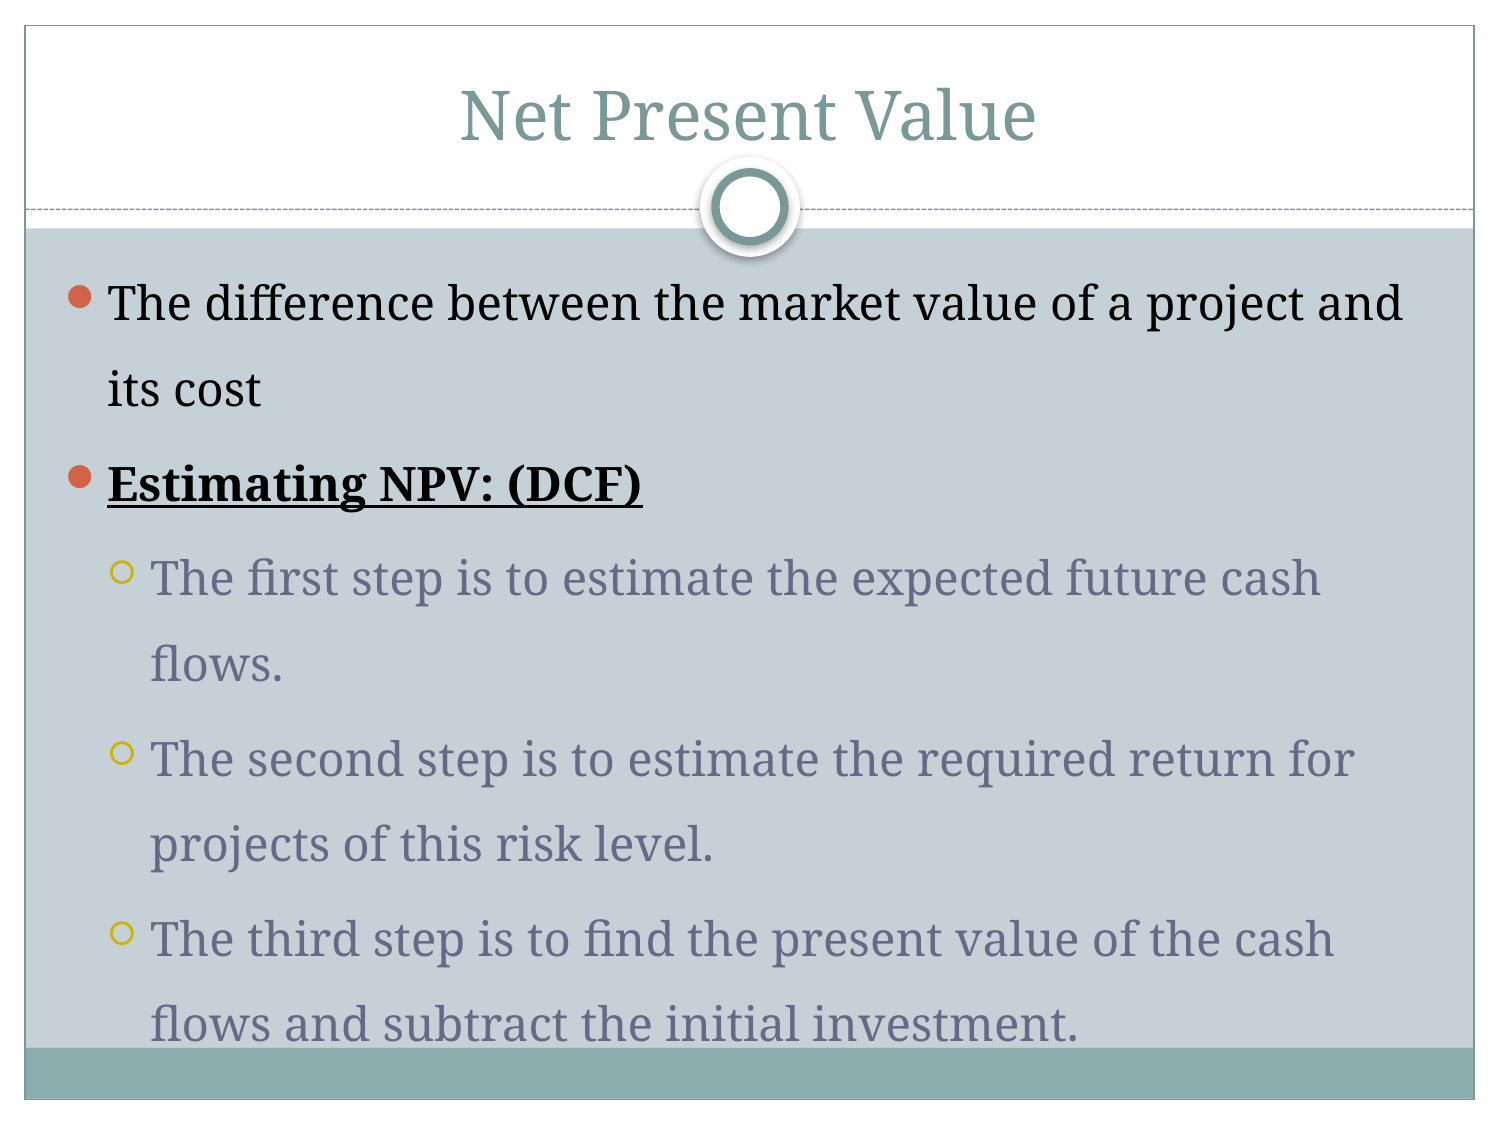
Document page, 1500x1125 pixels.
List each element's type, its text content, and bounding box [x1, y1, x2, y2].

title Net Present Value [49, 37, 1450, 162]
list The difference between the market value of a project and its cost Estimating NPV: (DCF) The first step is to estimate the expected future cash flows. The second step is to estimate the required return for projects of this risk level. The third step is to find the present value of the cash flows and subtract the initial investment. [50, 237, 1445, 1062]
